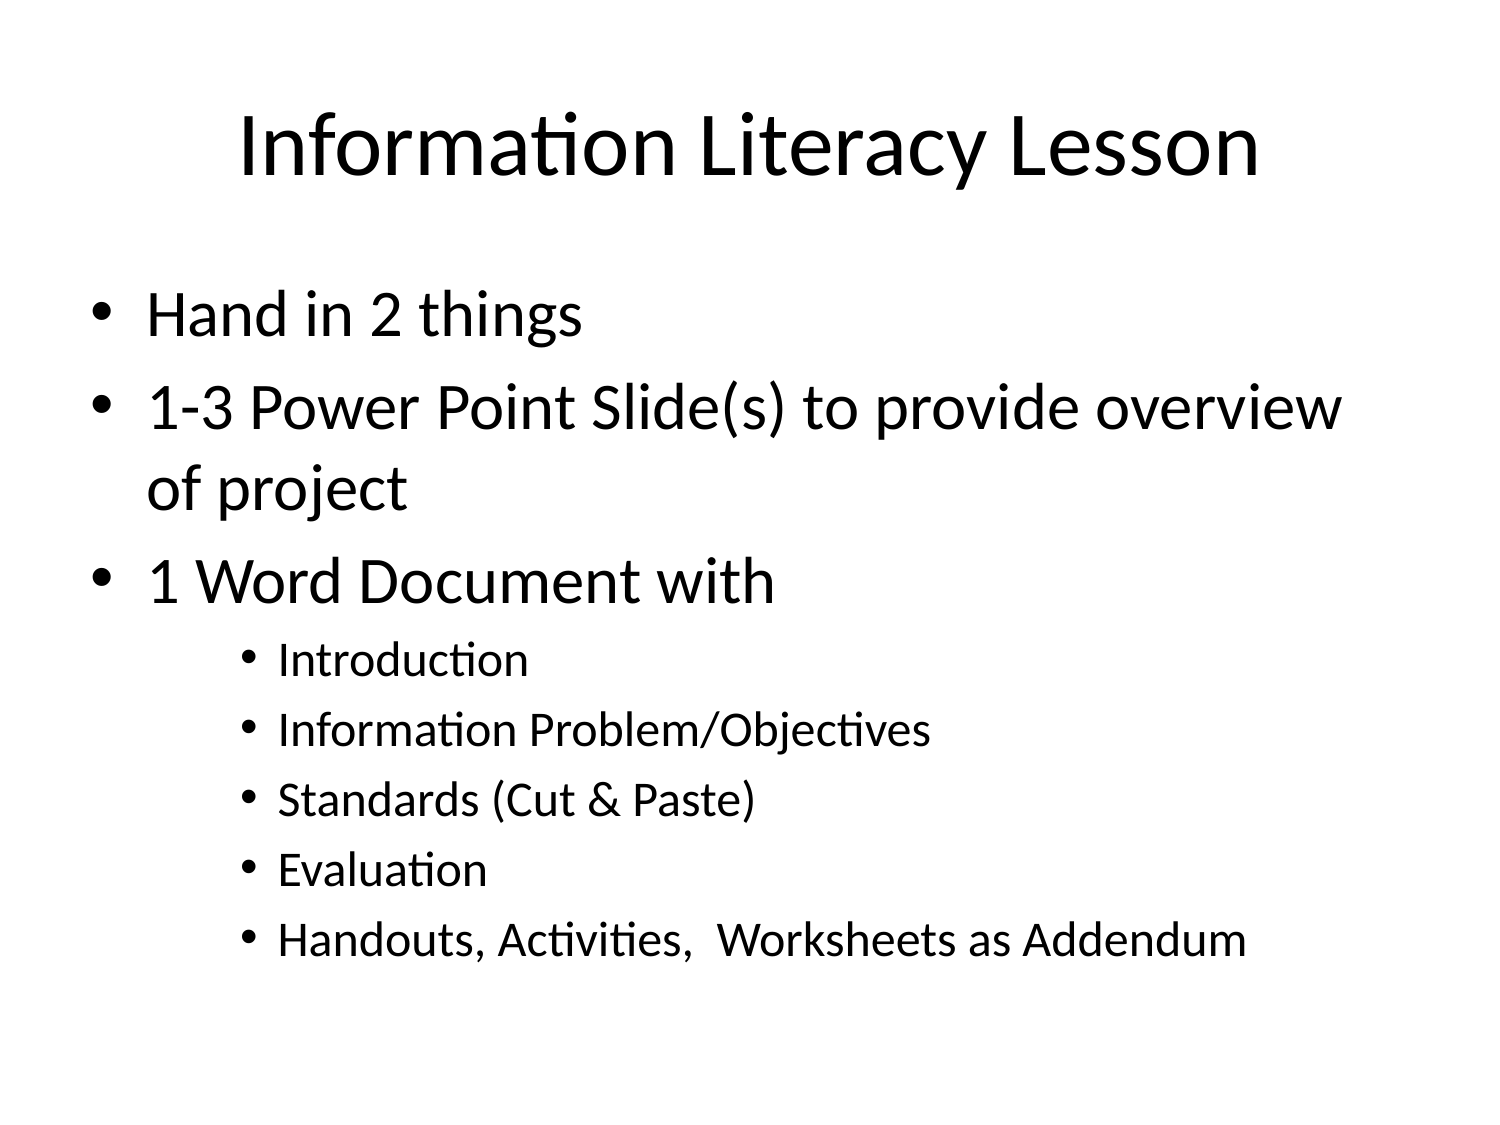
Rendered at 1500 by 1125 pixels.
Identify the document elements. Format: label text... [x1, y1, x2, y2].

title Information Literacy Lesson [75, 45, 1425, 233]
list Hand in 2 things 1-3 Power Point Slide(s) to provide overview of project 1 Word Document with Introduction Information Problem/Objectives Standards (Cut & Paste) Evaluation Handouts, Activities, Worksheets as Addendum [75, 262, 1425, 1005]
